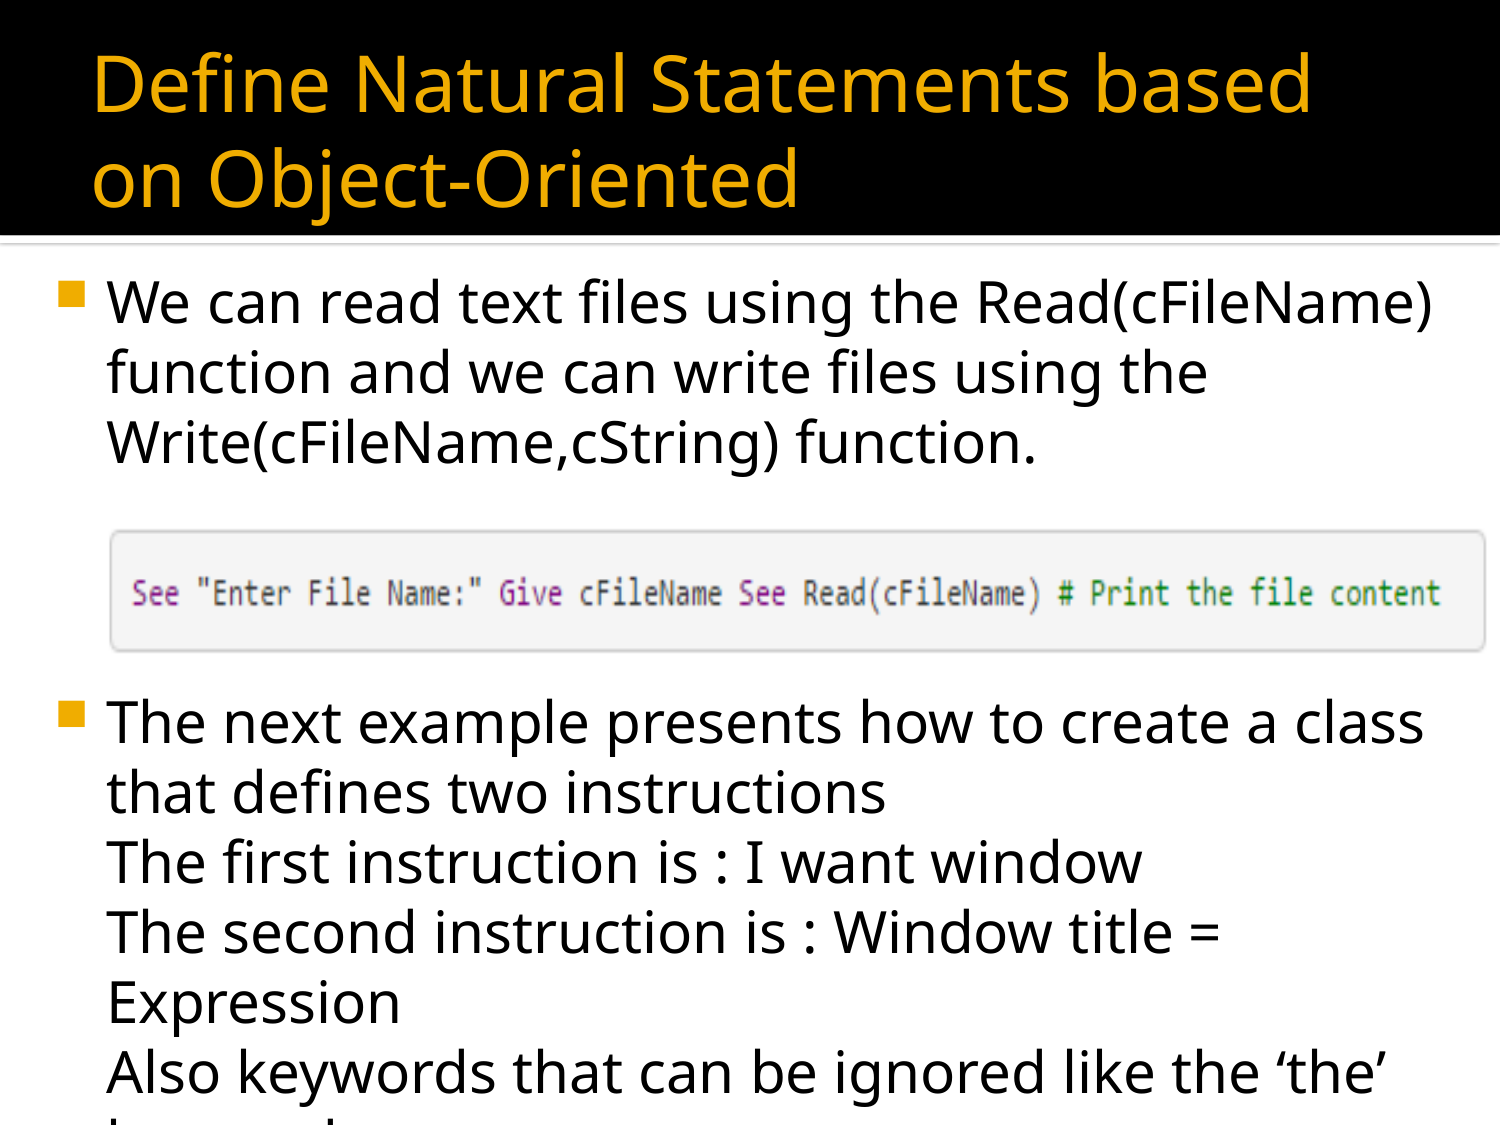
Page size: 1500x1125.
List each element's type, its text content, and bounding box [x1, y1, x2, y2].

picture [99, 512, 1500, 688]
list We can read text files using the Read(cFileName) function and we can write files using the Write(cFileName,cString) function. The next example presents how to create a class that defines two instructions The first instruction is : I want window The second instruction is : Window title = Expression Also keywords that can be ignored like the ‘the’ keyword [24, 249, 1463, 1050]
title Define Natural Statements based on Object-Oriented [75, 25, 1425, 231]
